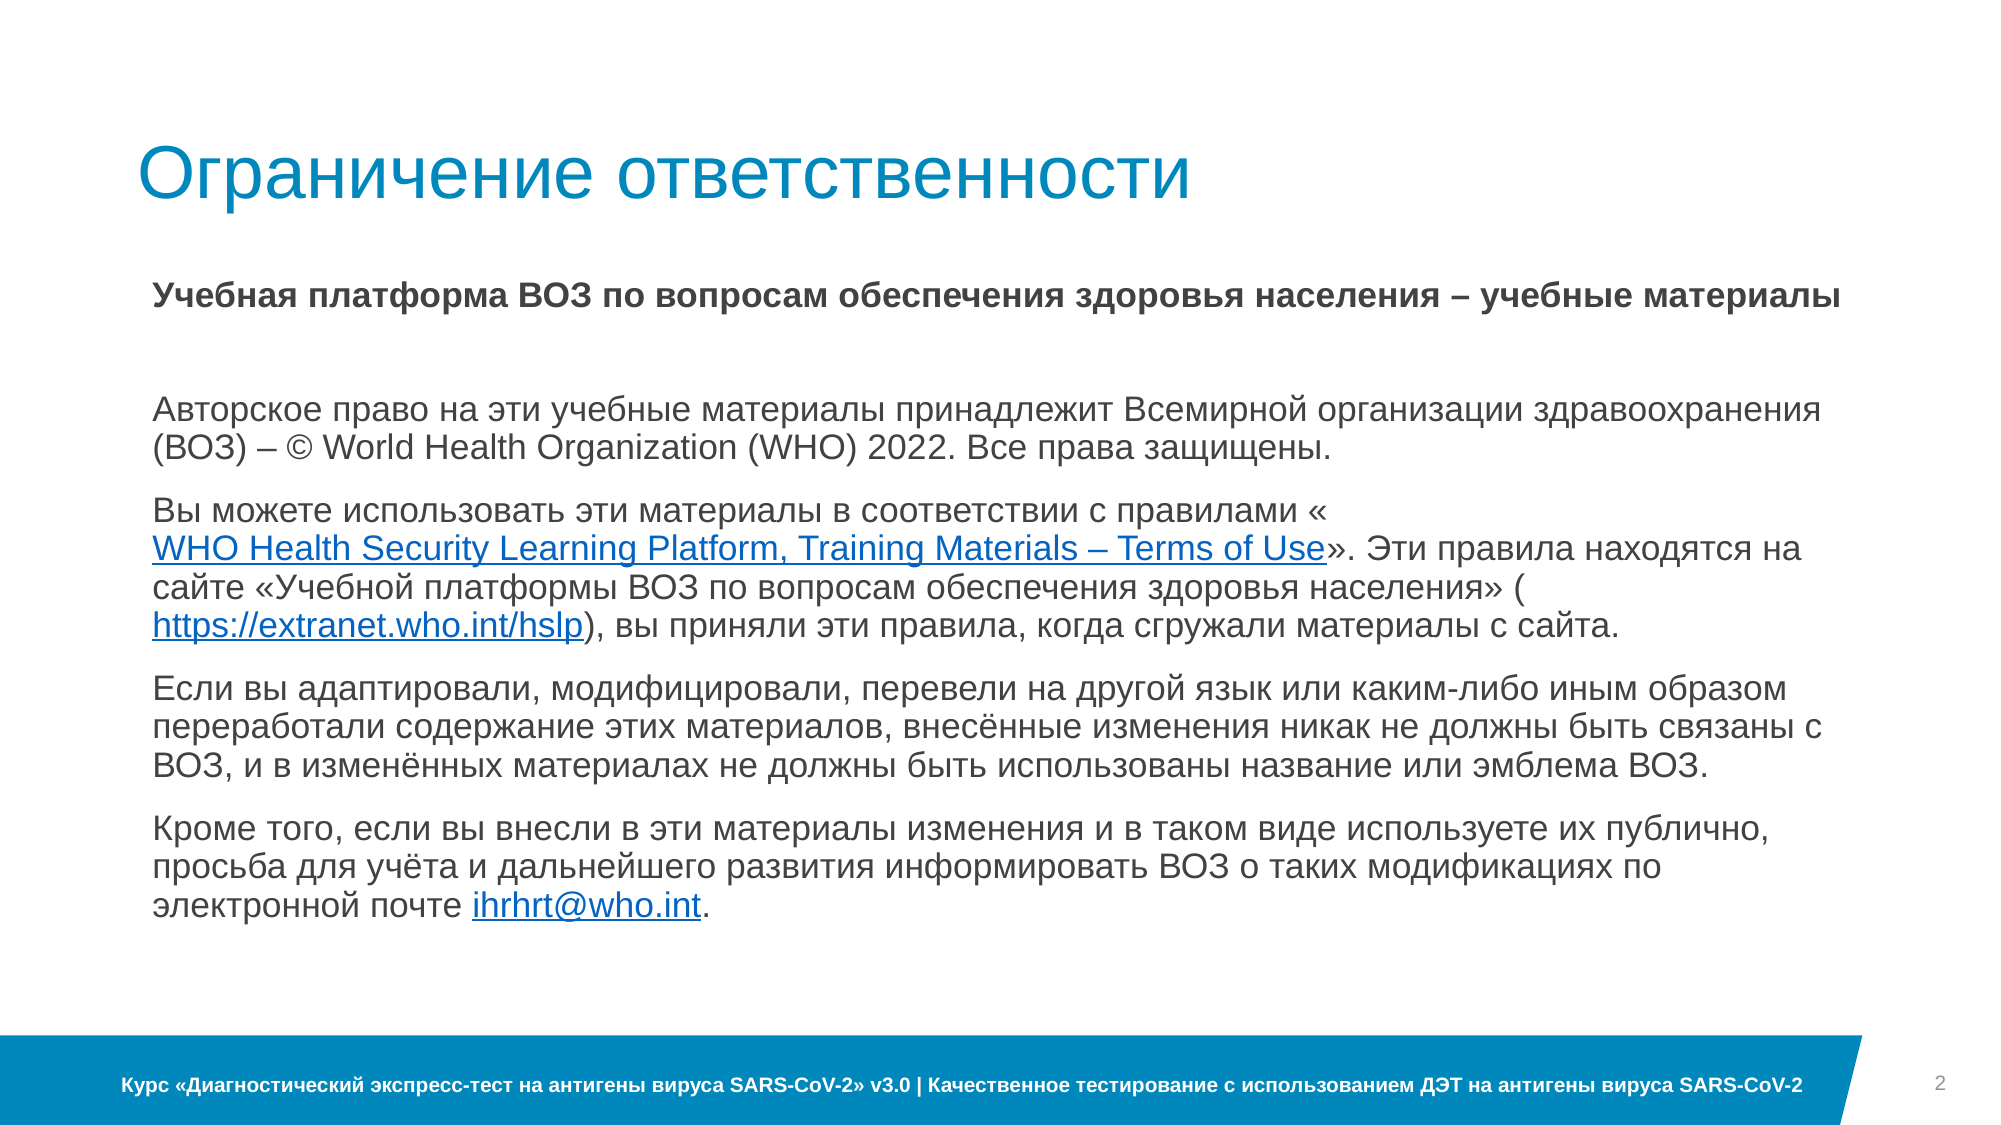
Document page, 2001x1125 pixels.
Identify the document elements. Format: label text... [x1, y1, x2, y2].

slide_number 2 [1862, 1035, 1947, 1125]
footer Курс «Диагностический экспресс-тест на антигены вируса SARS-CoV-2» v3.0 | Качественное тестирование с использованием ДЭТ на антигены вируса SARS-CoV-2 [121, 1042, 1878, 1125]
list Учебная платформа ВОЗ по вопросам обеспечения здоровья населения – учебные материалы Авторское право на эти учебные материалы принадлежит Всемирной организации здравоохранения (ВОЗ) – © World Health Organization (WHO) 2022. Все права защищены. Вы можете использовать эти материалы в соответствии с правилами «WHO Health Security Learning Platform, Training Materials – Terms of Use». Эти правила находятся на сайте «Учебной платформы ВОЗ по вопросам обеспечения здоровья населения» (https://extranet.who.int/hslp), вы приняли эти правила, когда сгружали материалы с сайта. Если вы адаптировали, модифицировали, перевели на другой язык или каким-либо иным образом переработали содержание этих материалов, внесённые изменения никак не должны быть связаны с ВОЗ, и в изменённых материалах не должны быть использованы название или эмблема ВОЗ. Кроме того, если вы внесли в эти материалы изменения и в таком виде используете их публично, просьба для учёта и дальнейшего развития информировать ВОЗ о таких модификациях по электронной почте ihrhrt@who.int. [137, 264, 1863, 993]
title Ограничение ответственности [137, 59, 1863, 215]
